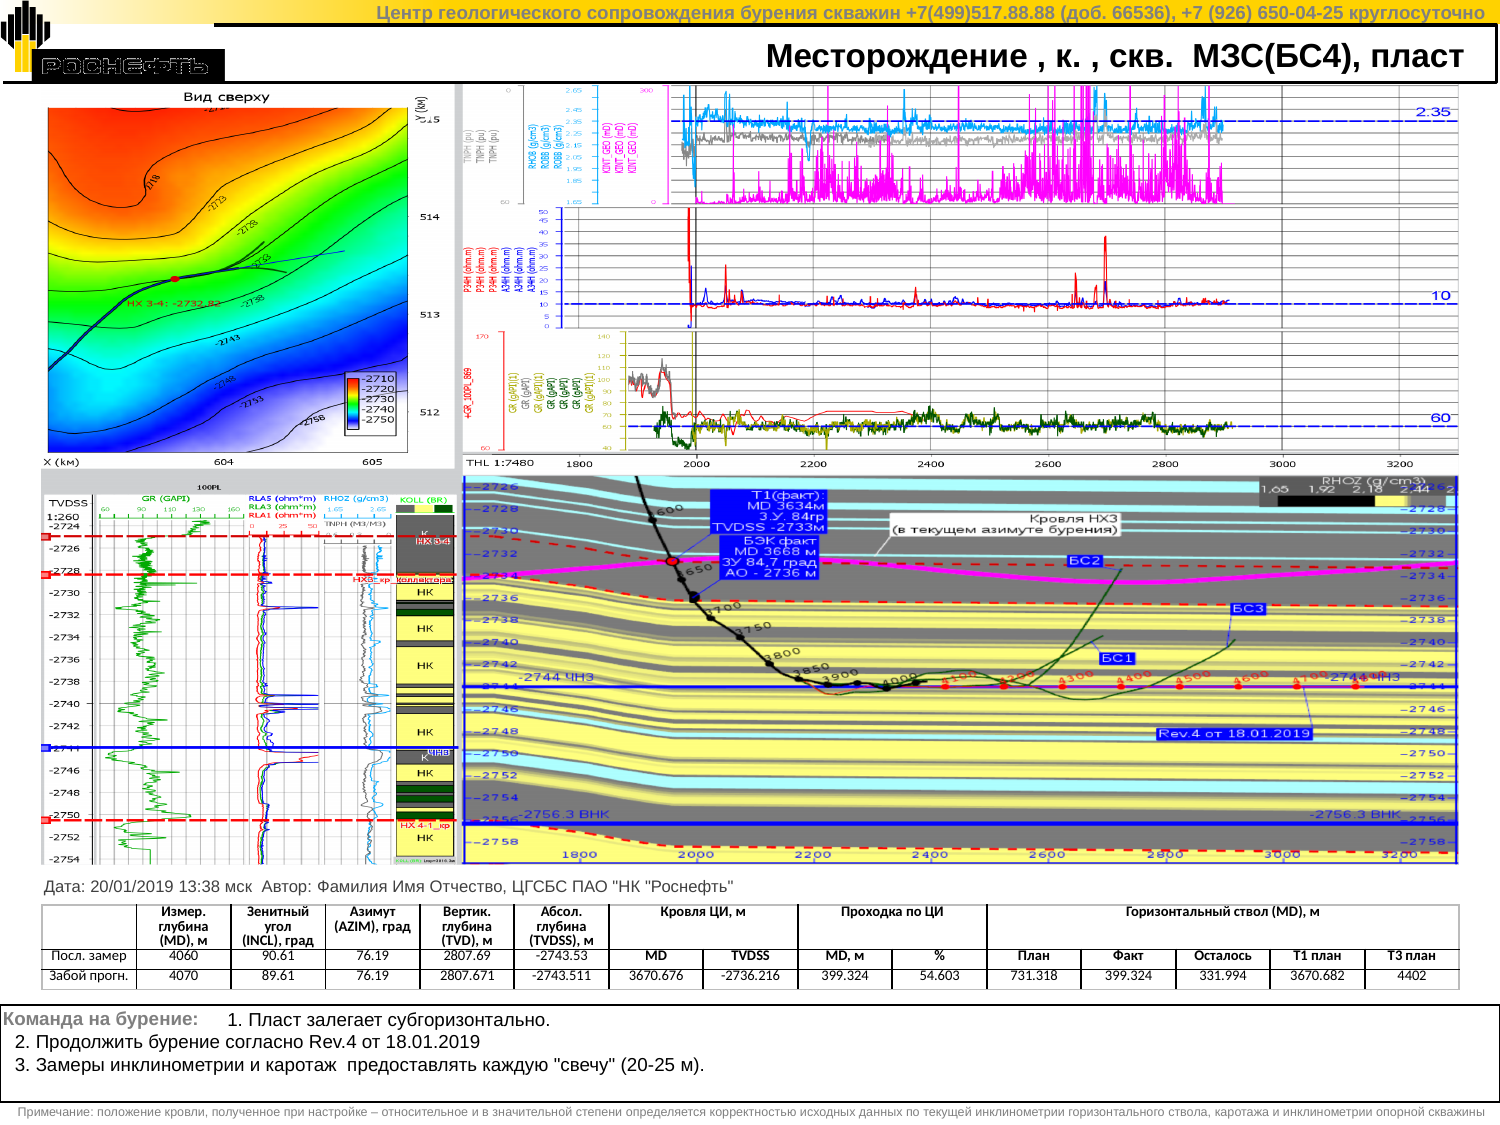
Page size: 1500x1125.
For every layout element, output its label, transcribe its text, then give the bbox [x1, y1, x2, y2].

table_cell 4060 [137, 950, 230, 969]
table_cell % [893, 950, 986, 969]
table_cell Осталось [1177, 950, 1269, 969]
table_header Азимут (AZIM), град [326, 906, 419, 949]
table_cell 3670.676 [610, 970, 702, 989]
table_cell 4402 [1366, 970, 1458, 989]
table_cell MD, м [799, 950, 891, 969]
table_cell 89.61 [232, 970, 325, 989]
table_header Кровля ЦИ, м [610, 906, 797, 949]
table_cell 399.324 [799, 970, 891, 989]
table_cell 2807.671 [421, 970, 513, 989]
table_header Проходка по ЦИ [799, 906, 986, 949]
table_header Измер. глубина (MD), м [137, 906, 230, 949]
table_header Зенитный угол (INCL), град [232, 906, 325, 949]
table_cell 399.324 [1082, 970, 1175, 989]
table_cell 3670.682 [1271, 970, 1364, 989]
table_cell Посл. замер [43, 950, 136, 969]
list 1. Пласт залегает субгоризонтально. 2. Продолжить бурение согласно Rev.4 от 18.01.2019 3. Замеры инклинометрии и каротаж предоставлять каждую "свечу" (20-25 м). [0, 999, 1500, 1101]
table_cell 76.19 [326, 970, 419, 989]
table_cell 4070 [137, 970, 230, 989]
text_box Месторождение , к. , скв. МЗС(БС4), пласт [261, 30, 1490, 78]
table_cell 76.19 [326, 950, 419, 969]
table_header [43, 906, 136, 949]
table_cell MD [610, 950, 702, 969]
table_cell 331.994 [1177, 970, 1269, 989]
list Дата: 20/01/2019 13:38 мск Автор: Фамилия Имя Отчество, ЦГСБС ПАО "НК "Роснефть" [0, 868, 1500, 901]
table_cell Т3 план [1366, 950, 1458, 969]
table_cell 731.318 [988, 970, 1080, 989]
table_cell 90.61 [232, 950, 325, 969]
table_header Горизонтальный ствол (MD), м [988, 906, 1458, 949]
table_cell -2743.511 [515, 970, 608, 989]
table_cell Факт [1082, 950, 1175, 969]
table_cell TVDSS [704, 950, 797, 969]
table_cell -2743.53 [515, 950, 608, 969]
table_header Вертик. глубина (TVD), м [421, 906, 513, 949]
table_cell План [988, 950, 1080, 969]
table_cell -2736.216 [704, 970, 797, 989]
table_header Абсол. глубина (TVDSS), м [515, 906, 608, 949]
table_cell 2807.69 [421, 950, 513, 969]
table_cell Забой прогн. [43, 970, 136, 989]
table_cell 54.603 [893, 970, 986, 989]
table_cell Т1 план [1271, 950, 1364, 969]
picture [41, 84, 1460, 865]
